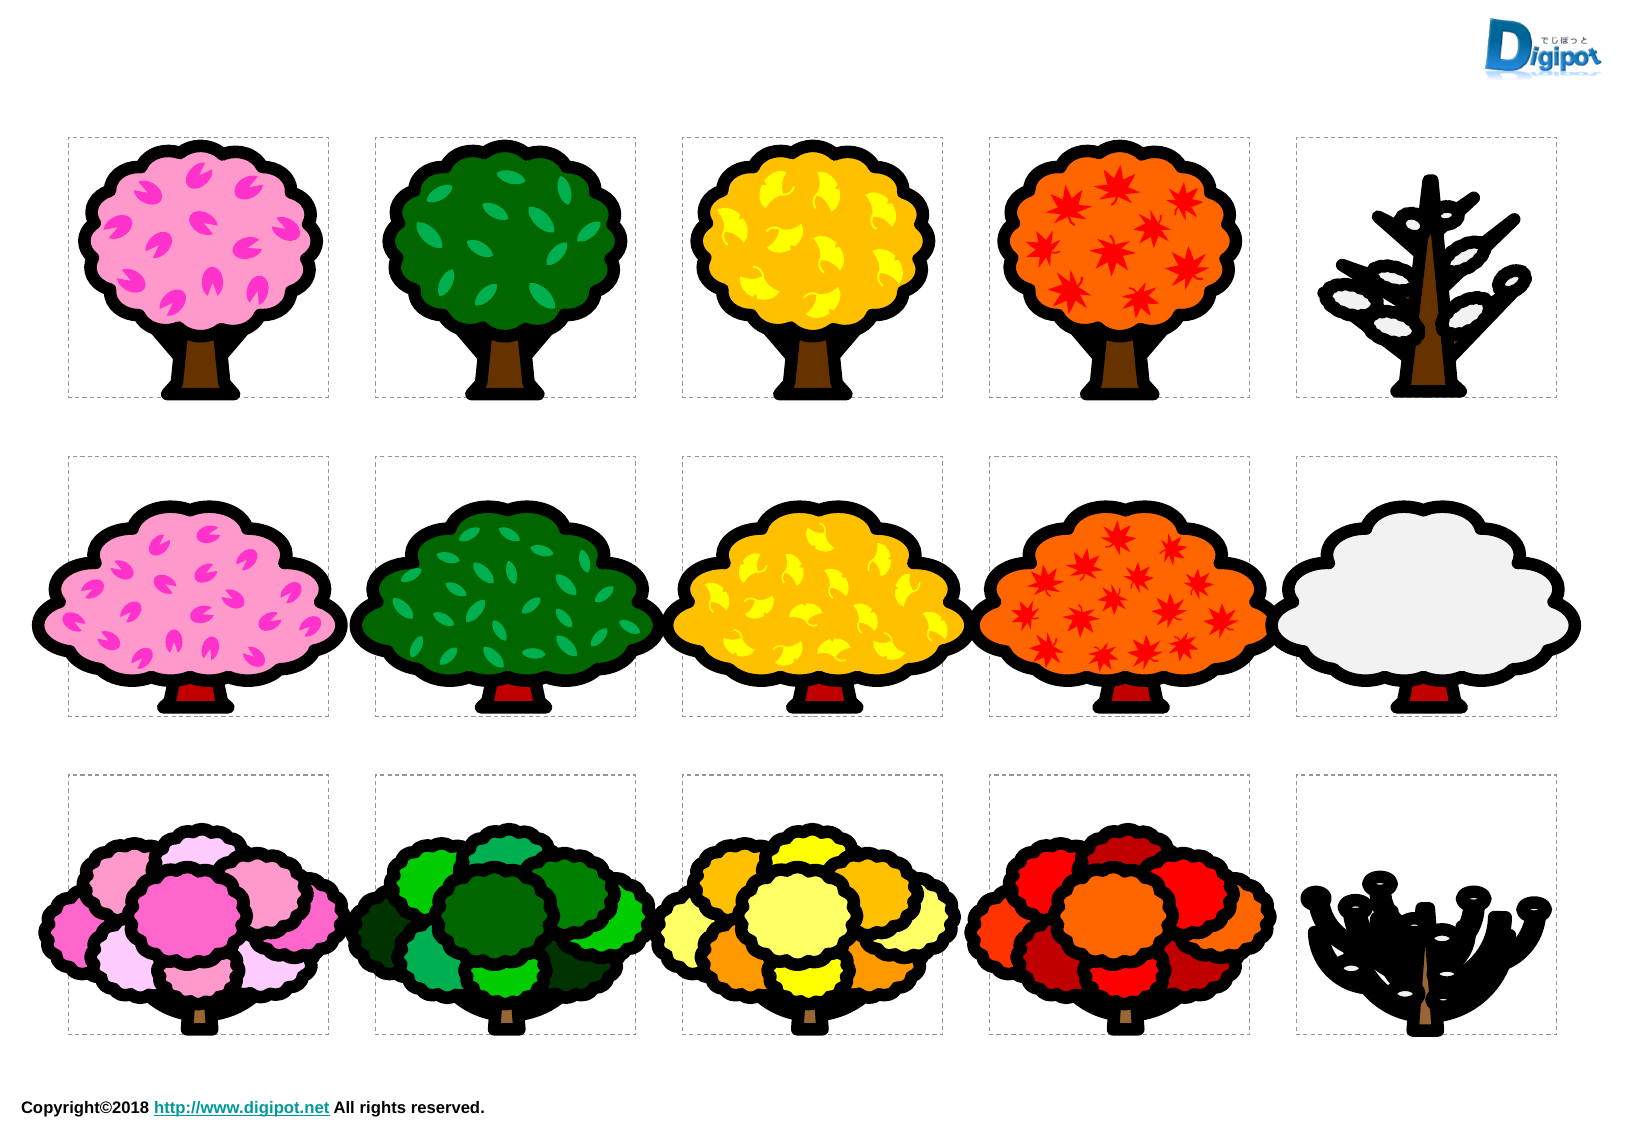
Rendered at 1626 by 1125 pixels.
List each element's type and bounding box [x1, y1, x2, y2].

text_box [37, 506, 342, 708]
text_box [1003, 145, 1237, 395]
text_box [1271, 506, 1576, 708]
text_box [1316, 180, 1529, 392]
text_box [654, 828, 956, 1030]
text_box [696, 145, 930, 395]
text_box [1306, 876, 1547, 1031]
text_box [970, 828, 1271, 1030]
text_box [973, 506, 1270, 708]
text_box [388, 145, 622, 395]
text_box [355, 506, 660, 708]
text_box [44, 828, 345, 1030]
text_box [84, 145, 318, 395]
text_box [666, 506, 971, 708]
picture [1485, 18, 1602, 82]
text_box [351, 828, 652, 1030]
